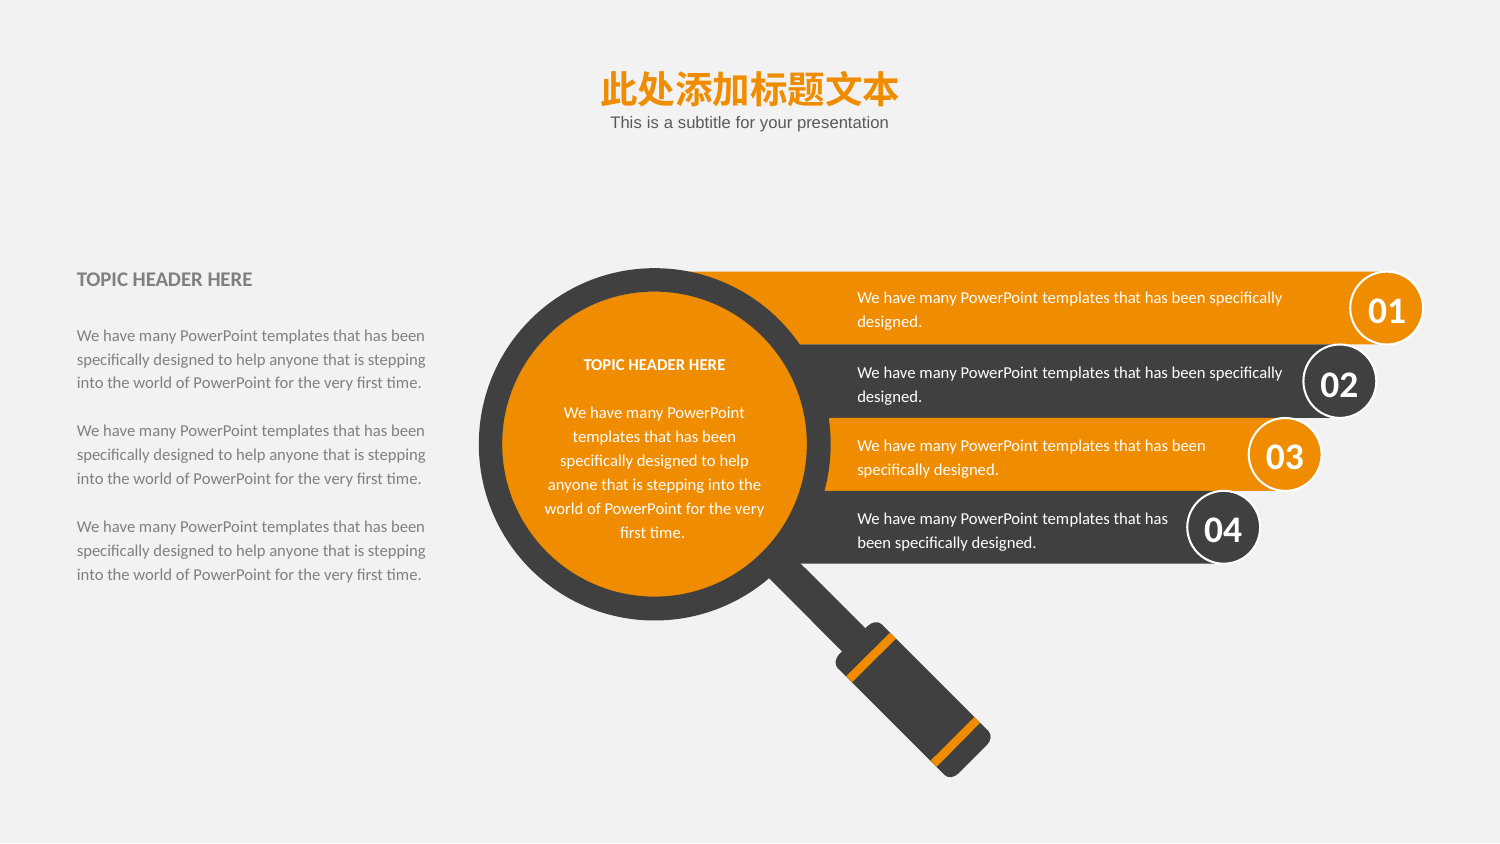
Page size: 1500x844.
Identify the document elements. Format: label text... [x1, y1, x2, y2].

text_box [998, 417, 1285, 491]
text_box TOPIC HEADER HERE We have many PowerPoint templates that has been specifically designed to help anyone that is stepping into the world of PowerPoint for the very first time. We have many PowerPoint templates that has been specifically designed to help anyone that is stepping into the world of PowerPoint for the very first time. We have many PowerPoint templates that has been specifically designed to help anyone that is stepping into the world of PowerPoint for the very first time. [76, 260, 431, 584]
text_box [997, 271, 1381, 345]
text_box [478, 267, 993, 779]
text_box We have many PowerPoint templates that has been specifically designed. [998, 430, 1235, 479]
text_box 02 [1305, 352, 1374, 413]
text_box [1366, 271, 1408, 278]
text_box 01 [1353, 278, 1422, 339]
text_box 04 [1189, 498, 1257, 558]
text_box [1202, 490, 1246, 498]
text_box [998, 535, 1216, 564]
text_box This is a subtitle for your presentation [602, 112, 898, 133]
text_box [1317, 344, 1362, 352]
text_box [998, 490, 1220, 520]
text_box [1265, 485, 1305, 491]
text_box We have many PowerPoint templates that has been specifically designed. [998, 358, 1294, 407]
text_box [1367, 339, 1406, 345]
text_box We have many PowerPoint templates that has been specifically designed. [998, 503, 1187, 552]
text_box 03 [1251, 424, 1319, 485]
text_box 此处添加标题文本 [567, 58, 933, 119]
text_box [1257, 512, 1261, 543]
text_box [1265, 417, 1306, 424]
text_box [998, 344, 1334, 418]
text_box [1204, 558, 1244, 564]
text_box [1321, 413, 1359, 418]
text_box We have many PowerPoint templates that has been specifically designed. [998, 283, 1341, 332]
